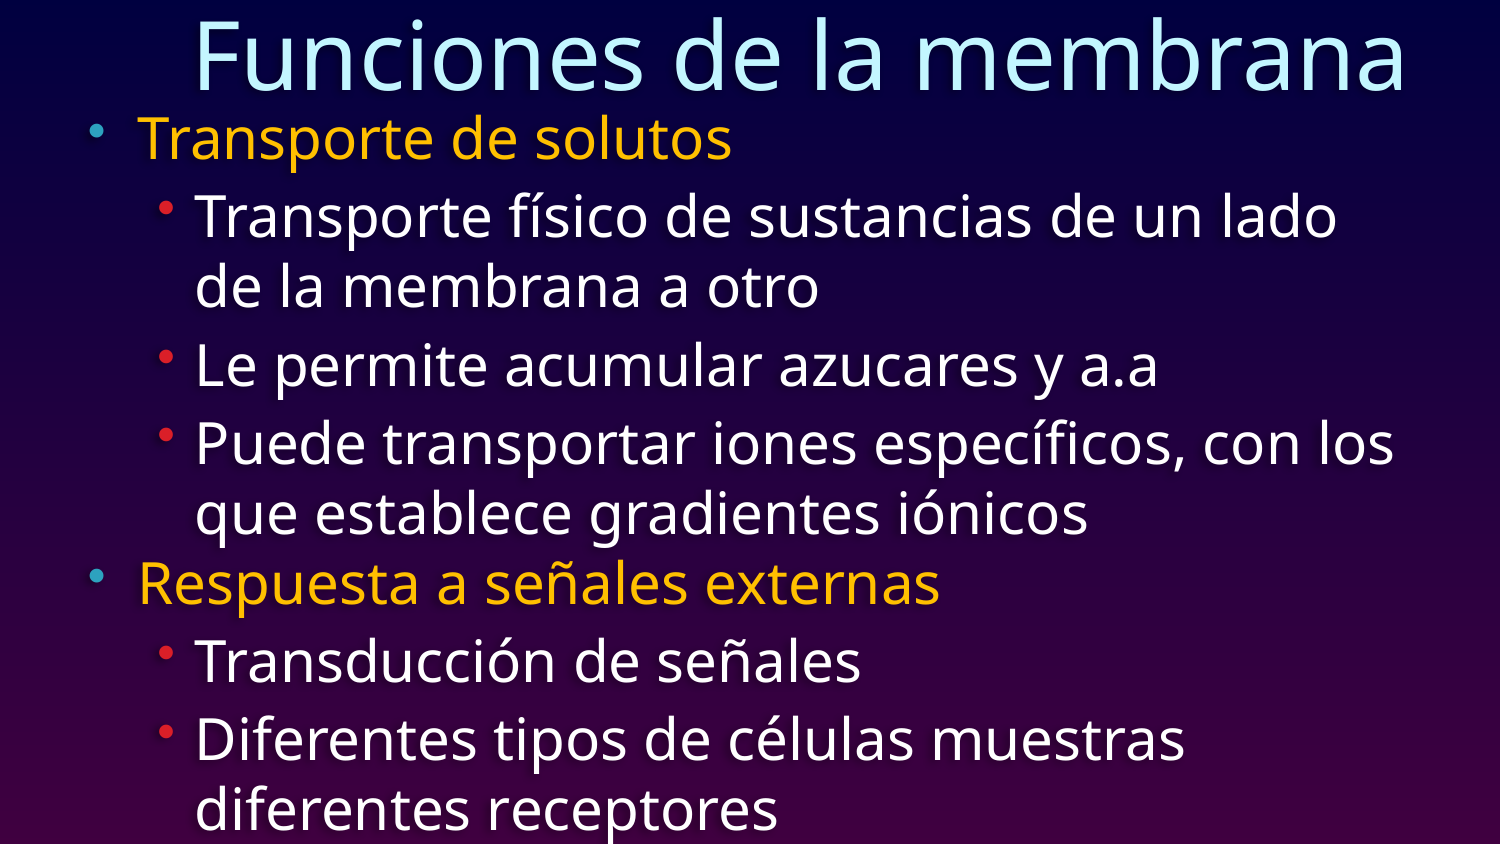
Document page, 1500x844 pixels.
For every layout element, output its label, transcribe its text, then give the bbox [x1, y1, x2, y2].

list Transporte de solutos Transporte físico de sustancias de un lado de la membrana a otro Le permite acumular azucares y a.a Puede transportar iones específicos, con los que establece gradientes iónicos Respuesta a señales externas Transducción de señales Diferentes tipos de células muestras diferentes receptores [75, 122, 1425, 651]
title Funciones de la membrana [75, 0, 1425, 118]
